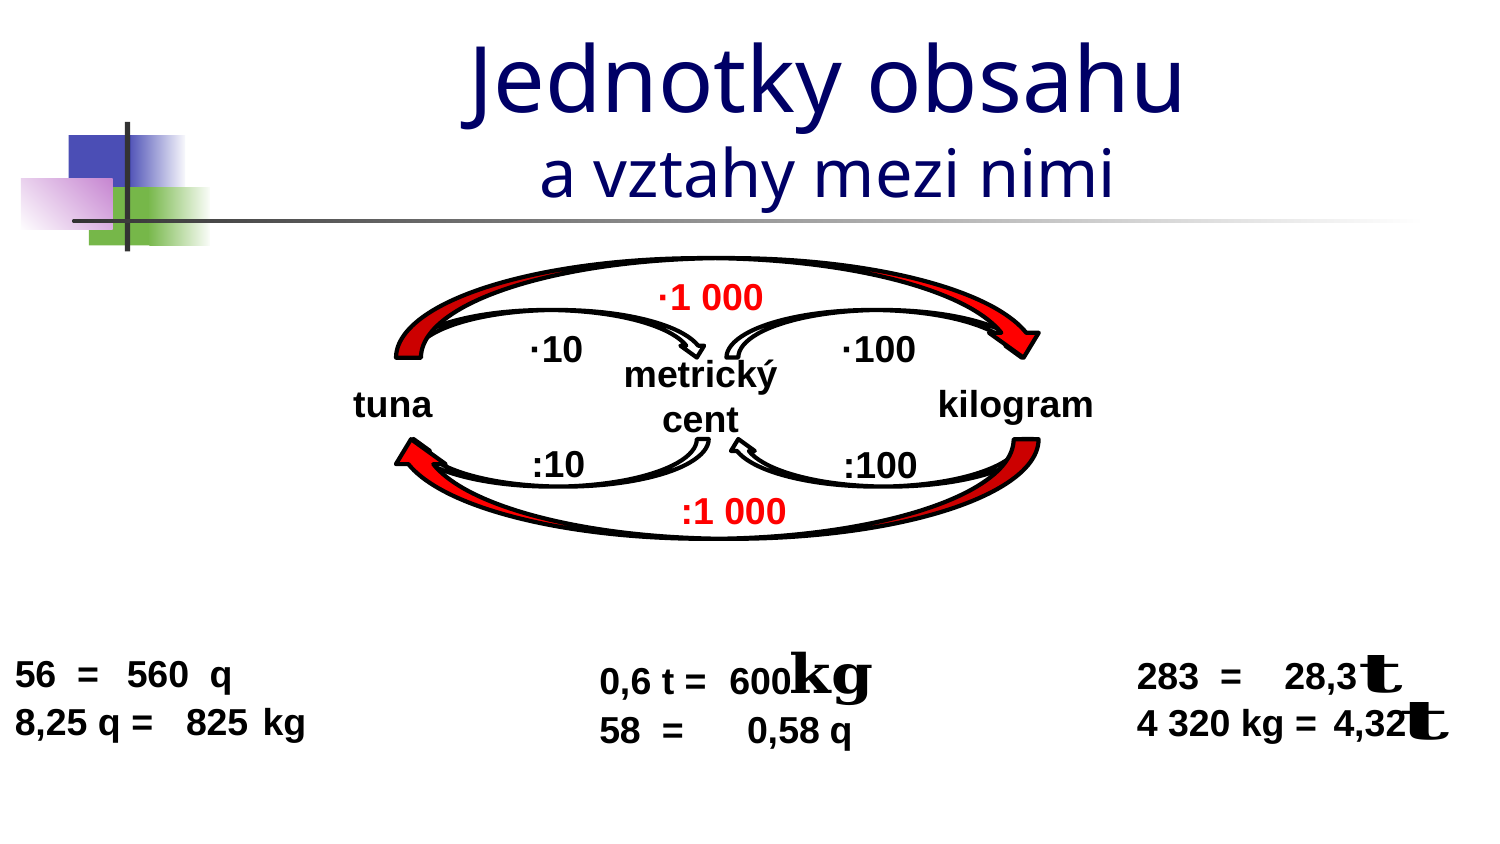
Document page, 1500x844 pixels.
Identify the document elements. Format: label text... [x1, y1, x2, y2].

text_box 0,58 [732, 698, 843, 758]
text_box 8,25 q = [0, 690, 171, 751]
text_box 0,6 t = [584, 649, 714, 710]
text_box q [843, 698, 888, 758]
text_box [429, 309, 642, 337]
text_box 560 [112, 642, 194, 690]
text_box [827, 309, 999, 332]
text_box [435, 465, 516, 486]
text_box ·10 [514, 317, 626, 378]
text_box [730, 439, 811, 479]
text_box ·1 000 [642, 265, 827, 326]
text_box 600 [714, 649, 809, 710]
text_box :100 [828, 433, 945, 494]
text_box [395, 439, 665, 538]
text_box [396, 258, 1039, 358]
text_box ·100 [826, 318, 945, 378]
text_box q [194, 642, 300, 690]
text_box :1 000 [665, 479, 829, 540]
text_box [654, 326, 705, 358]
text_box :10 [516, 432, 626, 493]
text_box 825 [171, 690, 283, 751]
text_box 28,3 [1269, 644, 1393, 705]
text_box 4,32 [1318, 691, 1436, 752]
text_box metrický cent [580, 342, 821, 414]
title Jednotky obsahu a vztahy mezi nimi [188, 26, 1468, 207]
text_box kilogram [879, 372, 1152, 418]
text_box 4 320 kg = [1122, 691, 1318, 752]
text_box tuna [265, 371, 520, 420]
text_box kg [283, 690, 353, 751]
